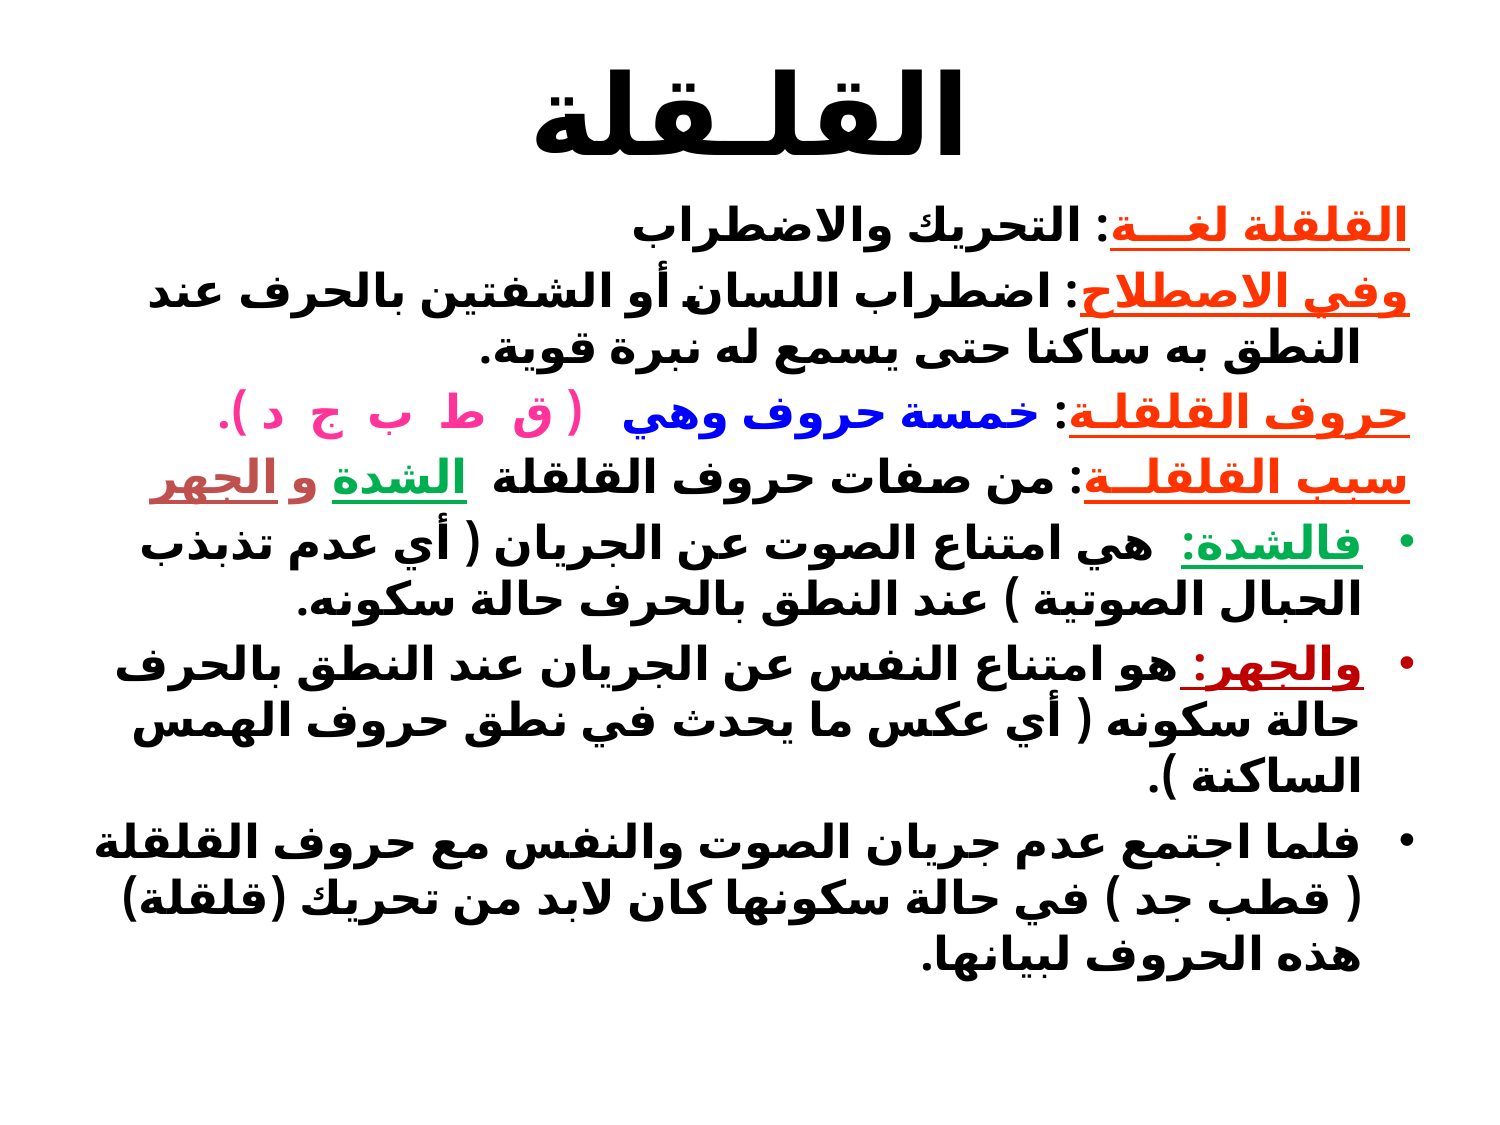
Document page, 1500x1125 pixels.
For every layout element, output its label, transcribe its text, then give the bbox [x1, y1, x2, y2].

list القلقلة لغـــة: التحريك والاضطراب وفي الاصطلاح: اضطراب اللسان أو الشفتين بالحرف عند النطق به ساكنا حتى يسمع له نبرة قوية. حروف القلقلـة: خمسة حروف وهي ( ق ط ب ج د ). سبب القلقلــة: من صفات حروف القلقلة الشدة و الجهر فالشدة: هي امتناع الصوت عن الجريان ( أي عدم تذبذب الحبال الصوتية ) عند النطق بالحرف حالة سكونه. والجهر: هو امتناع النفس عن الجريان عند النطق بالحرف حالة سكونه ( أي عكس ما يحدث في نطق حروف الهمس الساكنة ). فلما اجتمع عدم جريان الصوت والنفس مع حروف القلقلة ( قطب جد ) في حالة سكونها كان لابد من تحريك (قلقلة) هذه الحروف لبيانها. [75, 187, 1425, 1005]
title القلـقلة [75, 45, 1425, 176]
